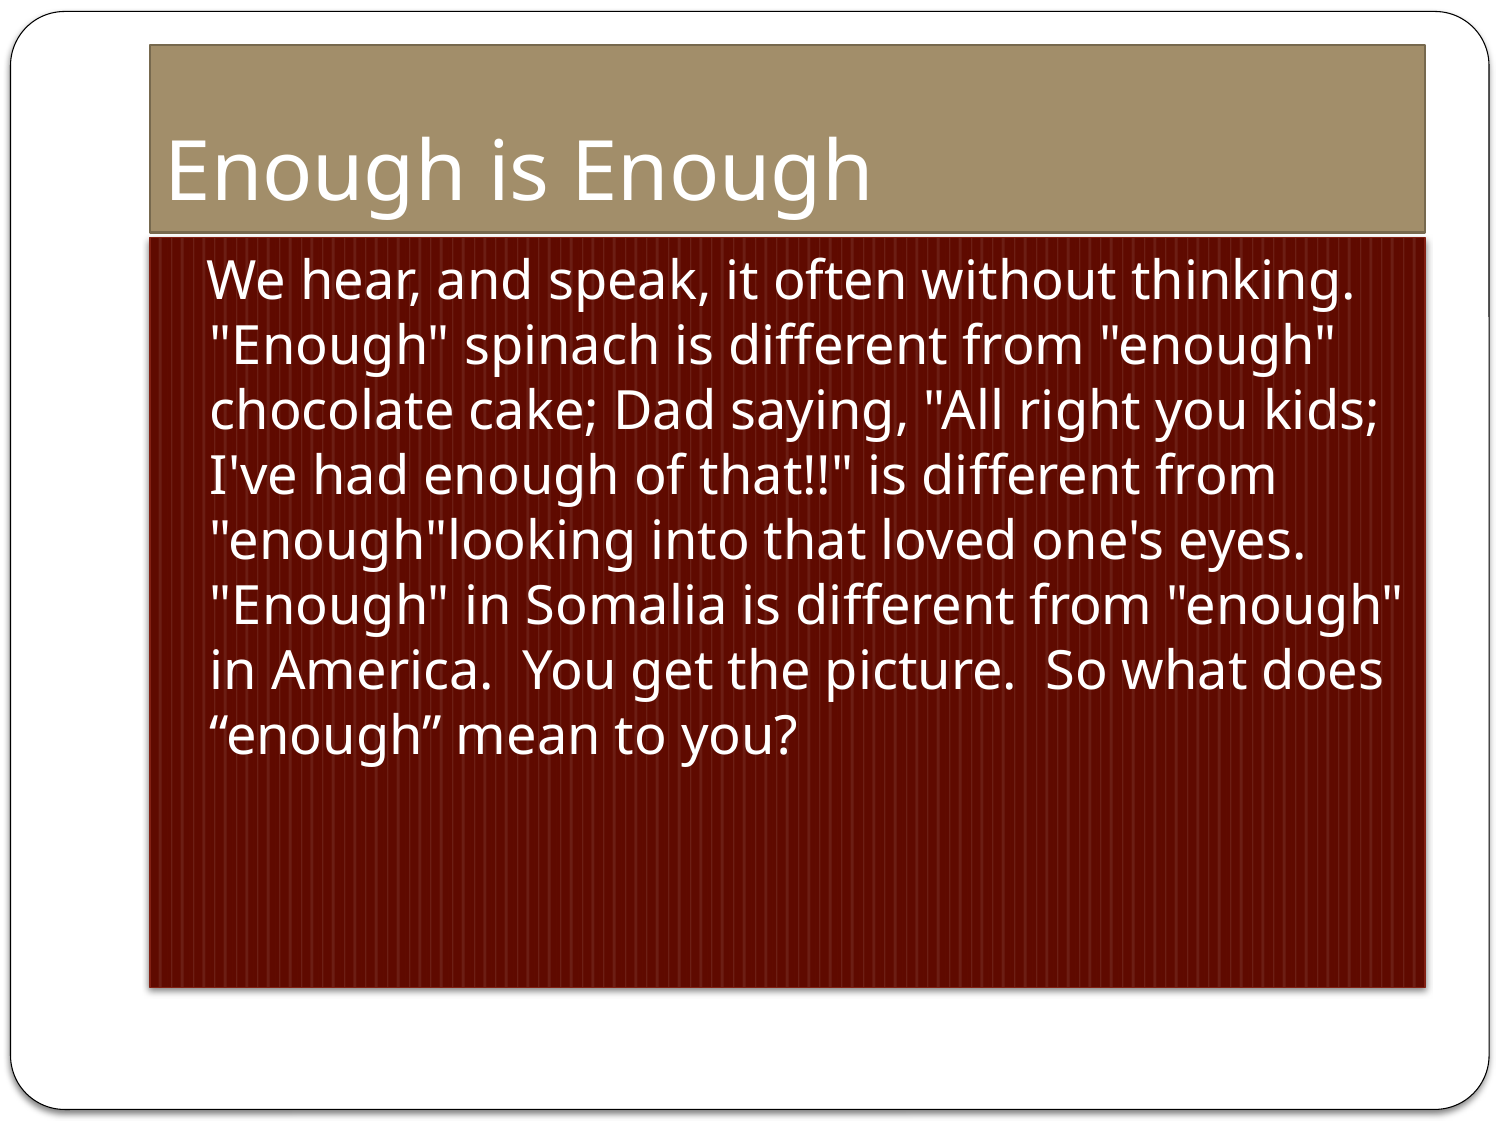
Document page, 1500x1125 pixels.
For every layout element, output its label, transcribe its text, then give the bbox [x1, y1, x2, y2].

list We hear, and speak, it often without thinking. "Enough" spinach is different from "enough" chocolate cake; Dad saying, "All right you kids; I've had enough of that!!" is different from "enough"looking into that loved one's eyes. "Enough" in Somalia is different from "enough" in America. You get the picture. So what does “enough” mean to you? [149, 237, 1426, 988]
title Enough is Enough [149, 44, 1426, 234]
